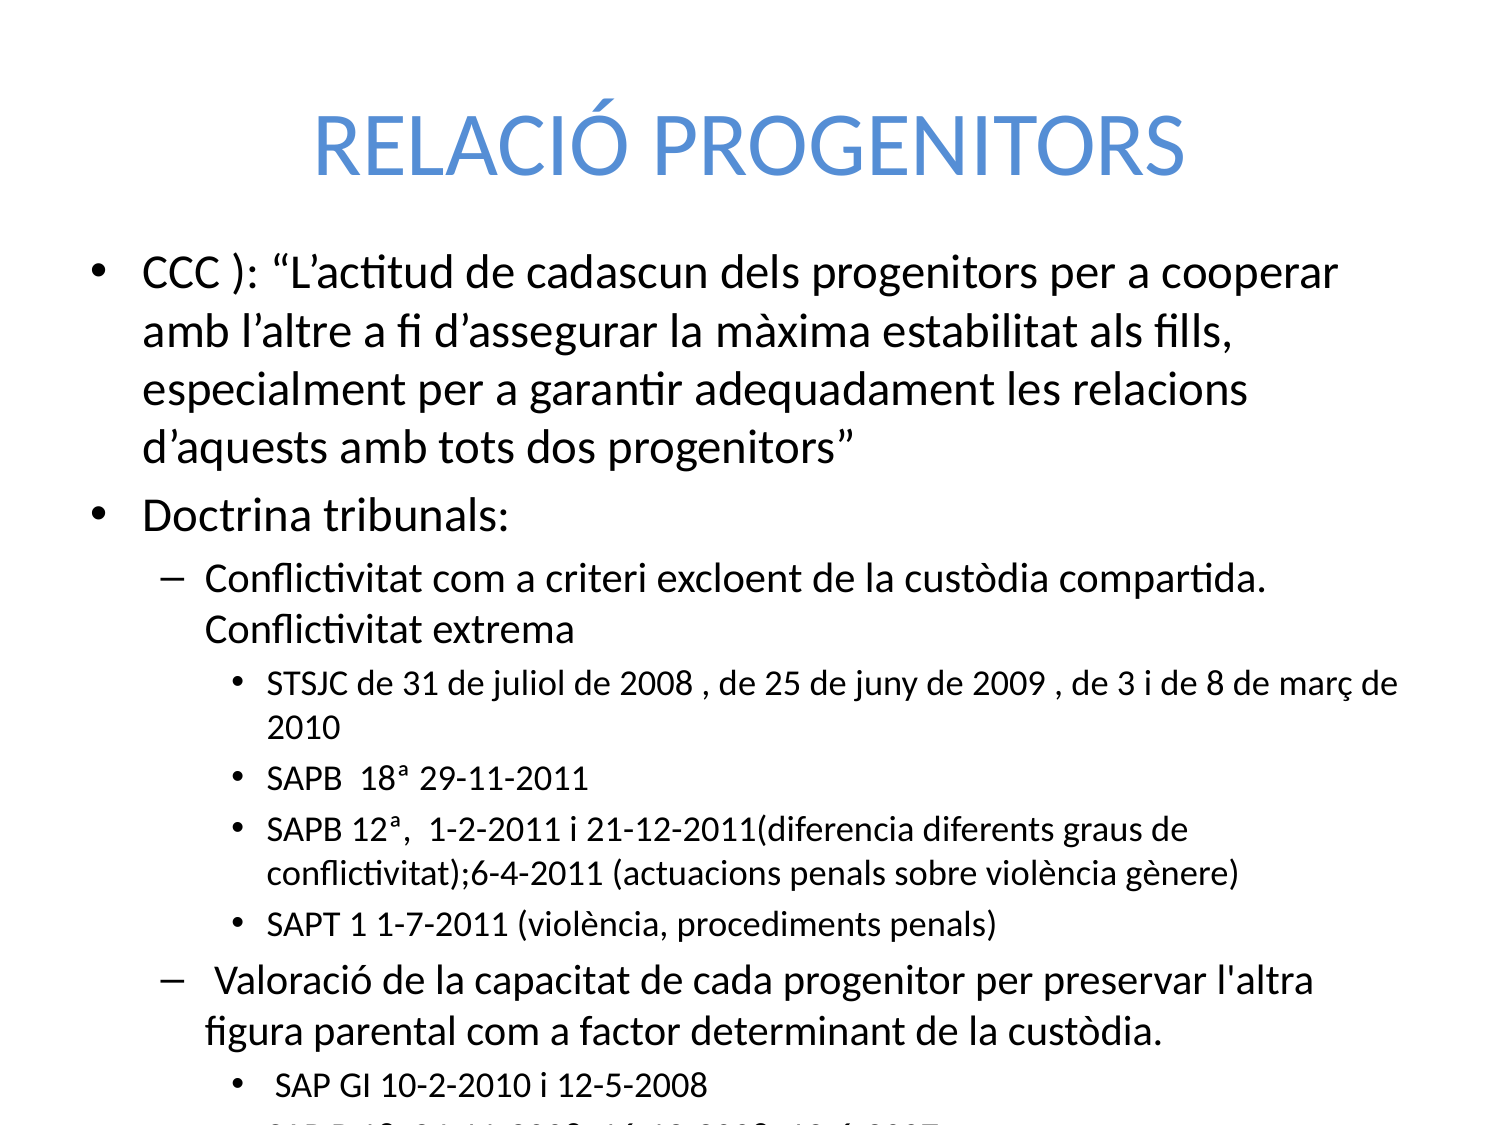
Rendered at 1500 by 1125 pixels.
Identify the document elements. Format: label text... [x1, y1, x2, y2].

list CCC ): “L’actitud de cadascun dels progenitors per a cooperar amb l’altre a fi d’assegurar la màxima estabilitat als fills, especialment per a garantir adequadament les relacions d’aquests amb tots dos progenitors” Doctrina tribunals: Conflictivitat com a criteri excloent de la custòdia compartida. Conflictivitat extrema STSJC de 31 de juliol de 2008 , de 25 de juny de 2009 , de 3 i de 8 de març de 2010 SAPB 18ª 29-11-2011 SAPB 12ª, 1-2-2011 i 21-12-2011(diferencia diferents graus de conflictivitat);6-4-2011 (actuacions penals sobre violència gènere) SAPT 1 1-7-2011 (violència, procediments penals) Valoració de la capacitat de cada progenitor per preservar l'altra figura parental com a factor determinant de la custòdia. SAP GI 10-2-2010 i 12-5-2008 SAP B 18 24-11-2008, 16-12-2008, 19-6-2007 [75, 232, 1425, 1125]
title RELACIÓ PROGENITORS [75, 45, 1425, 232]
